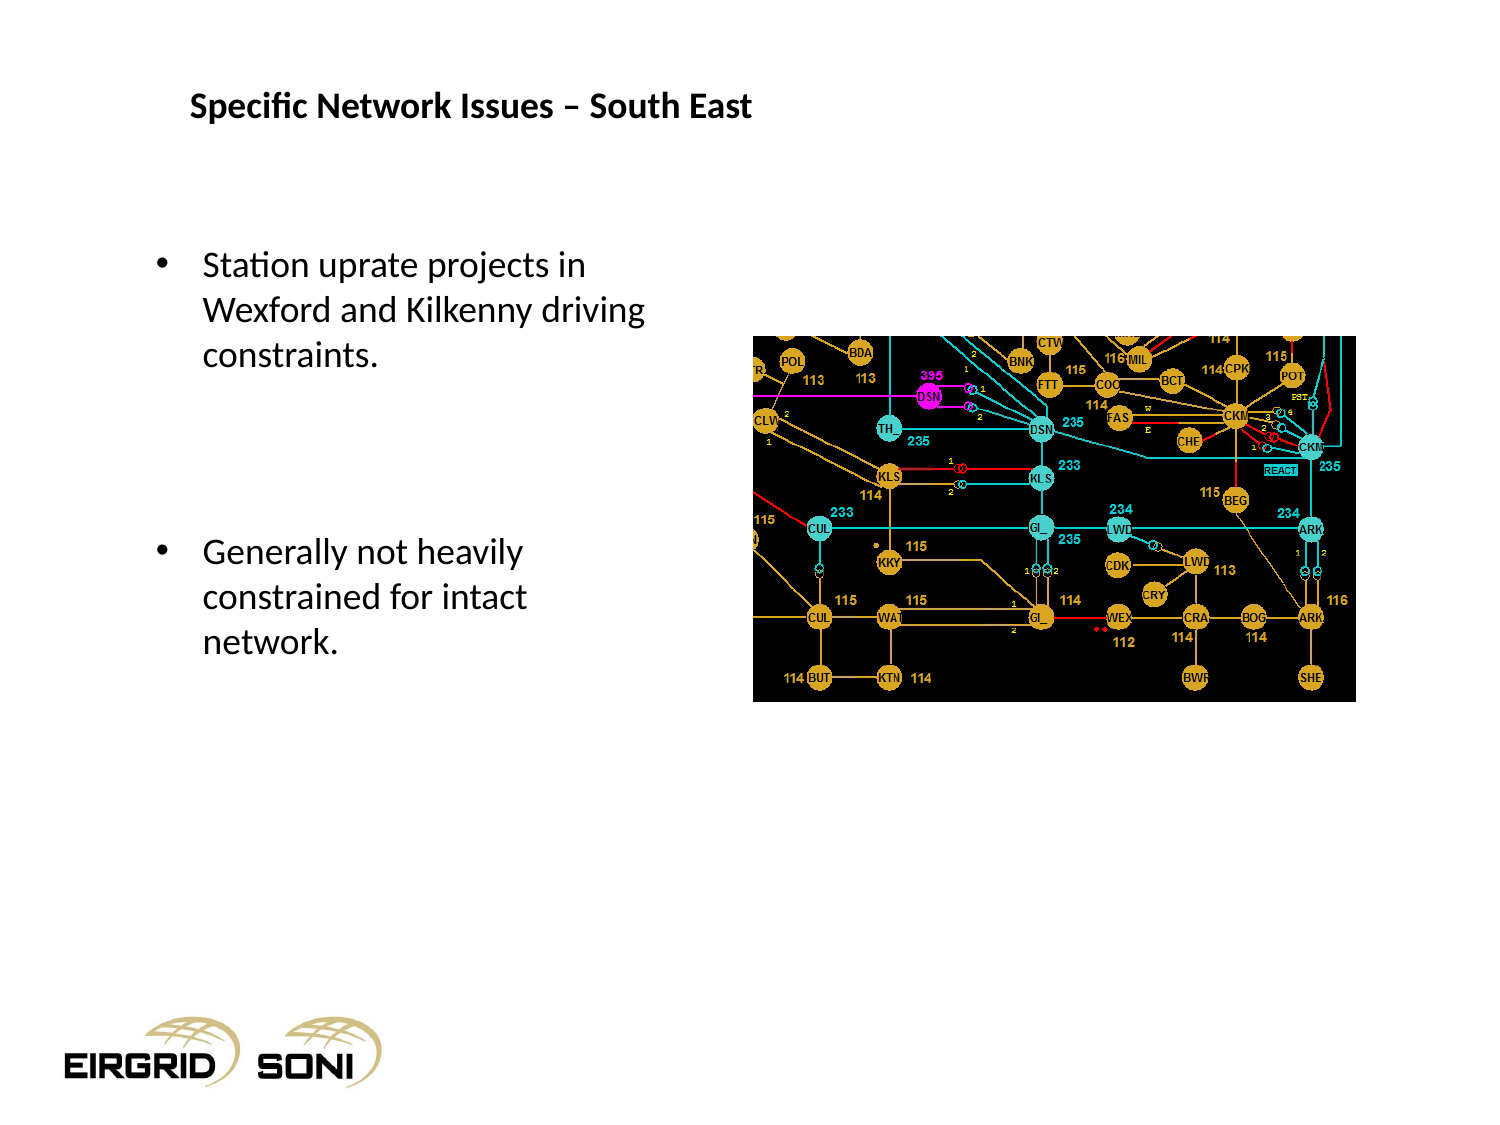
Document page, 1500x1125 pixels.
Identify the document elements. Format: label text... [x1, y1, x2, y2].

text_box Station uprate projects in Wexford and Kilkenny driving constraints. [141, 232, 675, 383]
picture [752, 336, 1356, 703]
picture [244, 1011, 384, 1092]
text_box Specific Network Issues – South East [174, 73, 965, 133]
picture [41, 1011, 243, 1091]
text_box Generally not heavily constrained for intact network. [141, 519, 675, 670]
